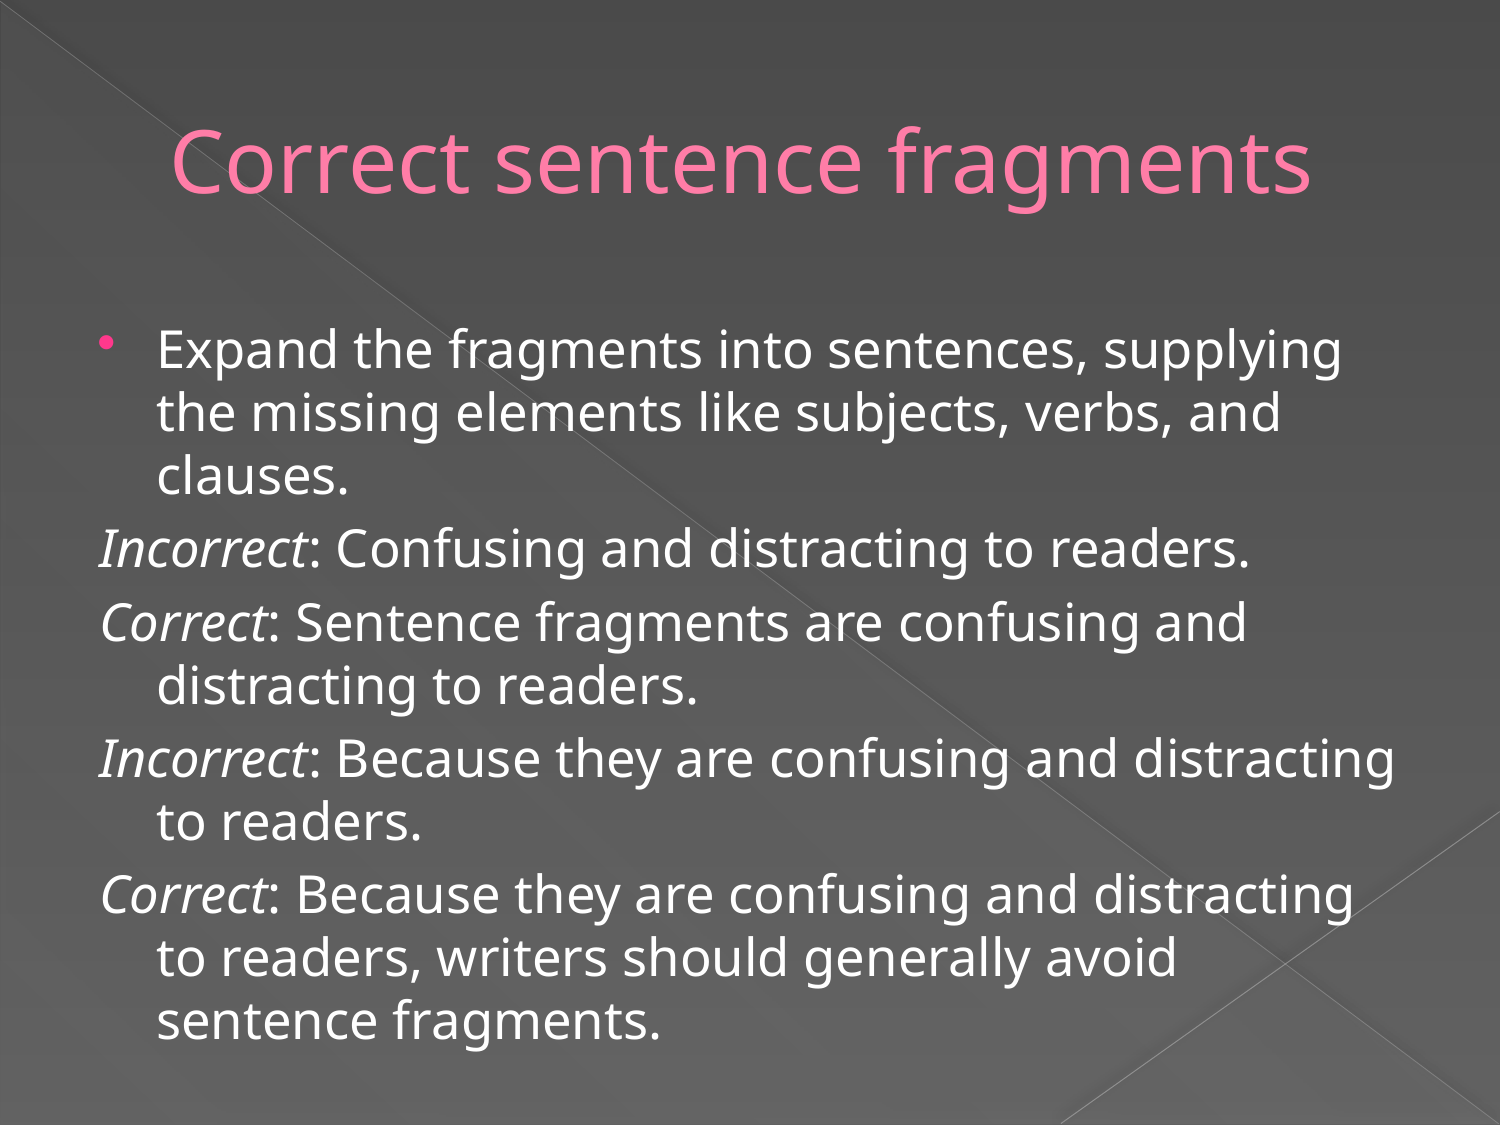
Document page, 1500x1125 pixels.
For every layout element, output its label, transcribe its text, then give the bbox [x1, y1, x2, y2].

list Expand the fragments into sentences, supplying the missing elements like subjects, verbs, and clauses. Incorrect: Confusing and distracting to readers. Correct: Sentence fragments are confusing and distracting to readers. Incorrect: Because they are confusing and distracting to readers. Correct: Because they are confusing and distracting to readers, writers should generally avoid sentence fragments. [75, 308, 1425, 1059]
title Correct sentence fragments [75, 43, 1425, 274]
